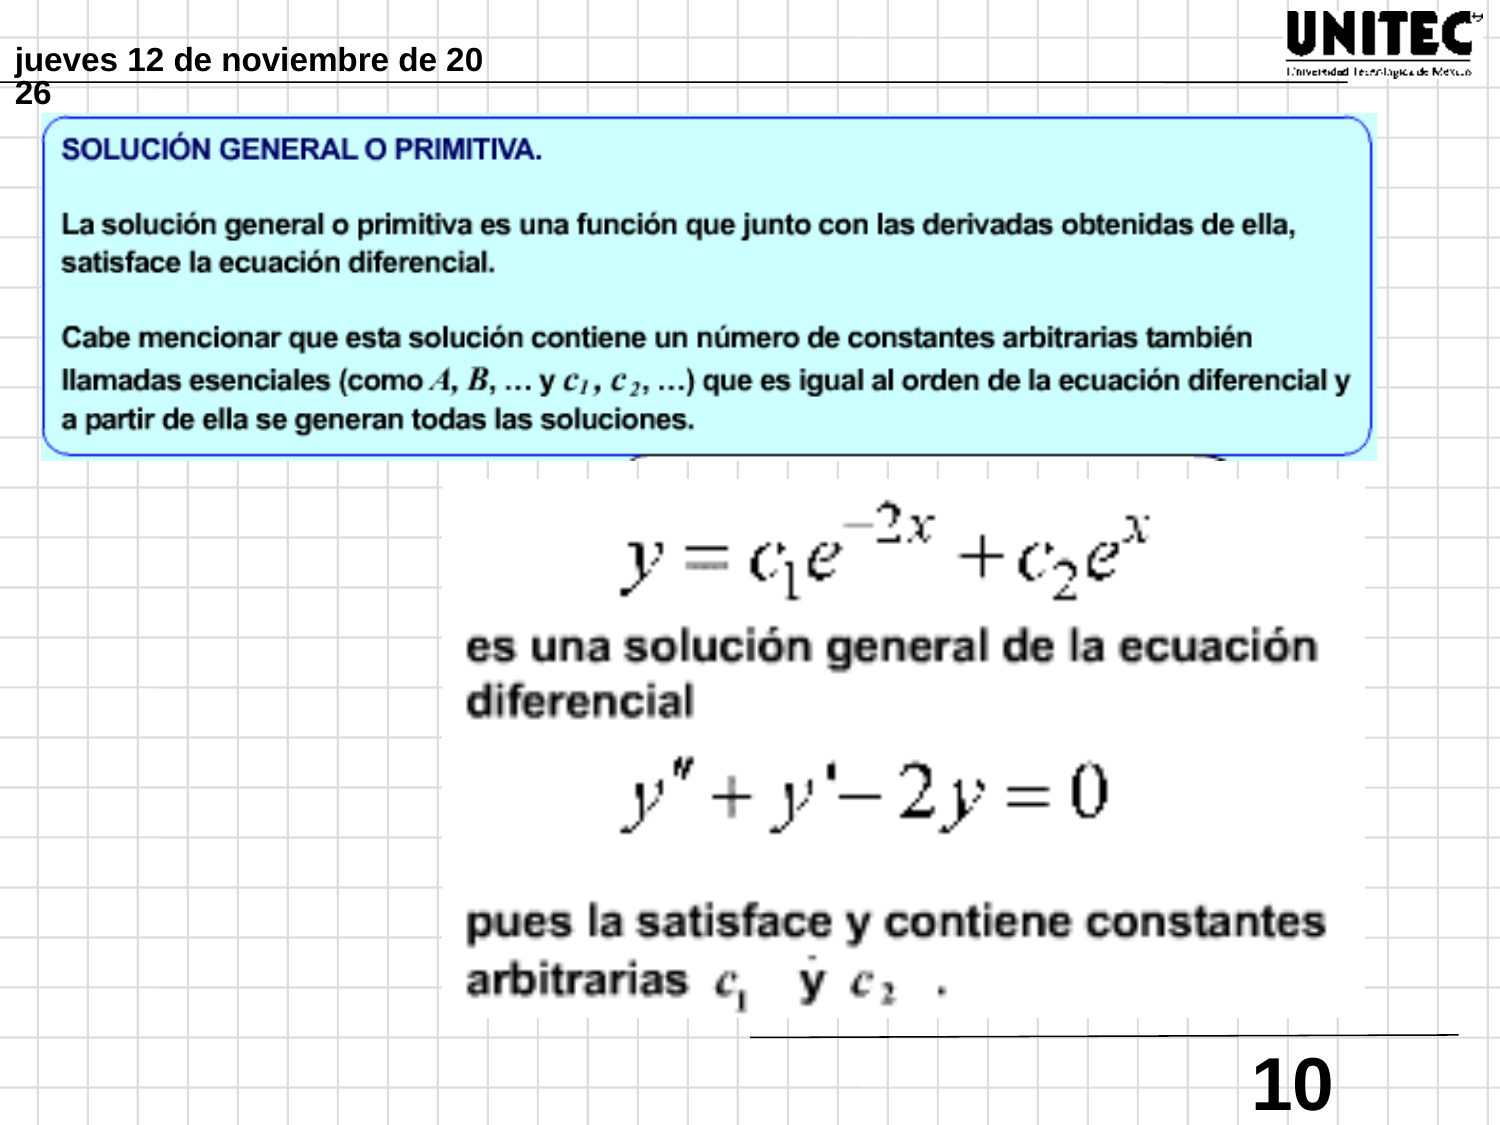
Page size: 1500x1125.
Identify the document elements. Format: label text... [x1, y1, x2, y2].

picture [442, 479, 1365, 1018]
slide_number lunes, 23 de enero de 2012 [0, 31, 502, 110]
picture [41, 113, 1377, 461]
slide_number 10 [1199, 1016, 1452, 1109]
picture [1283, 11, 1483, 79]
